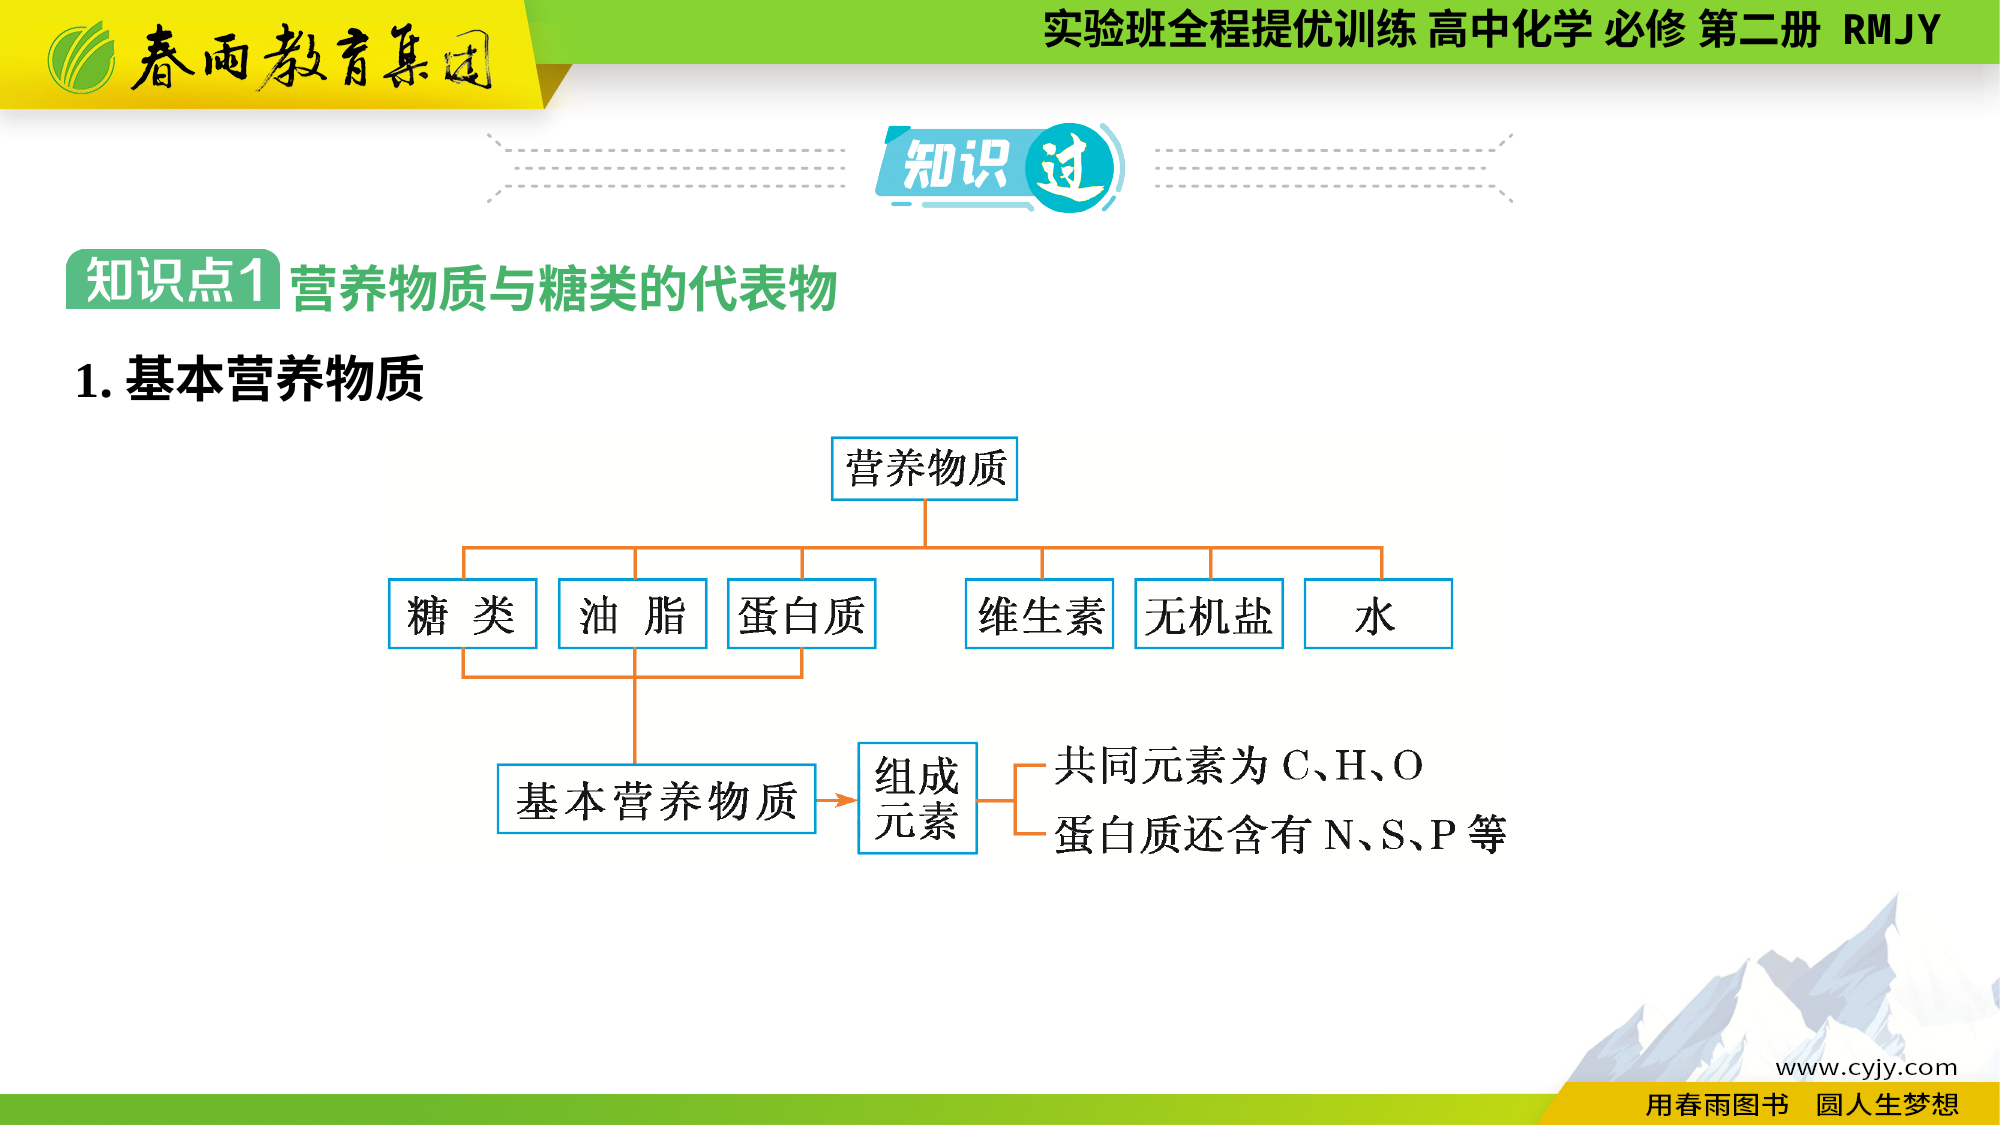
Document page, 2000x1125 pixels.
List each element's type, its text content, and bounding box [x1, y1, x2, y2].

picture [0, 0, 2000, 1125]
text_box 营养物质与糖类的代表物 1.基本营养物质 [59, 220, 1944, 416]
